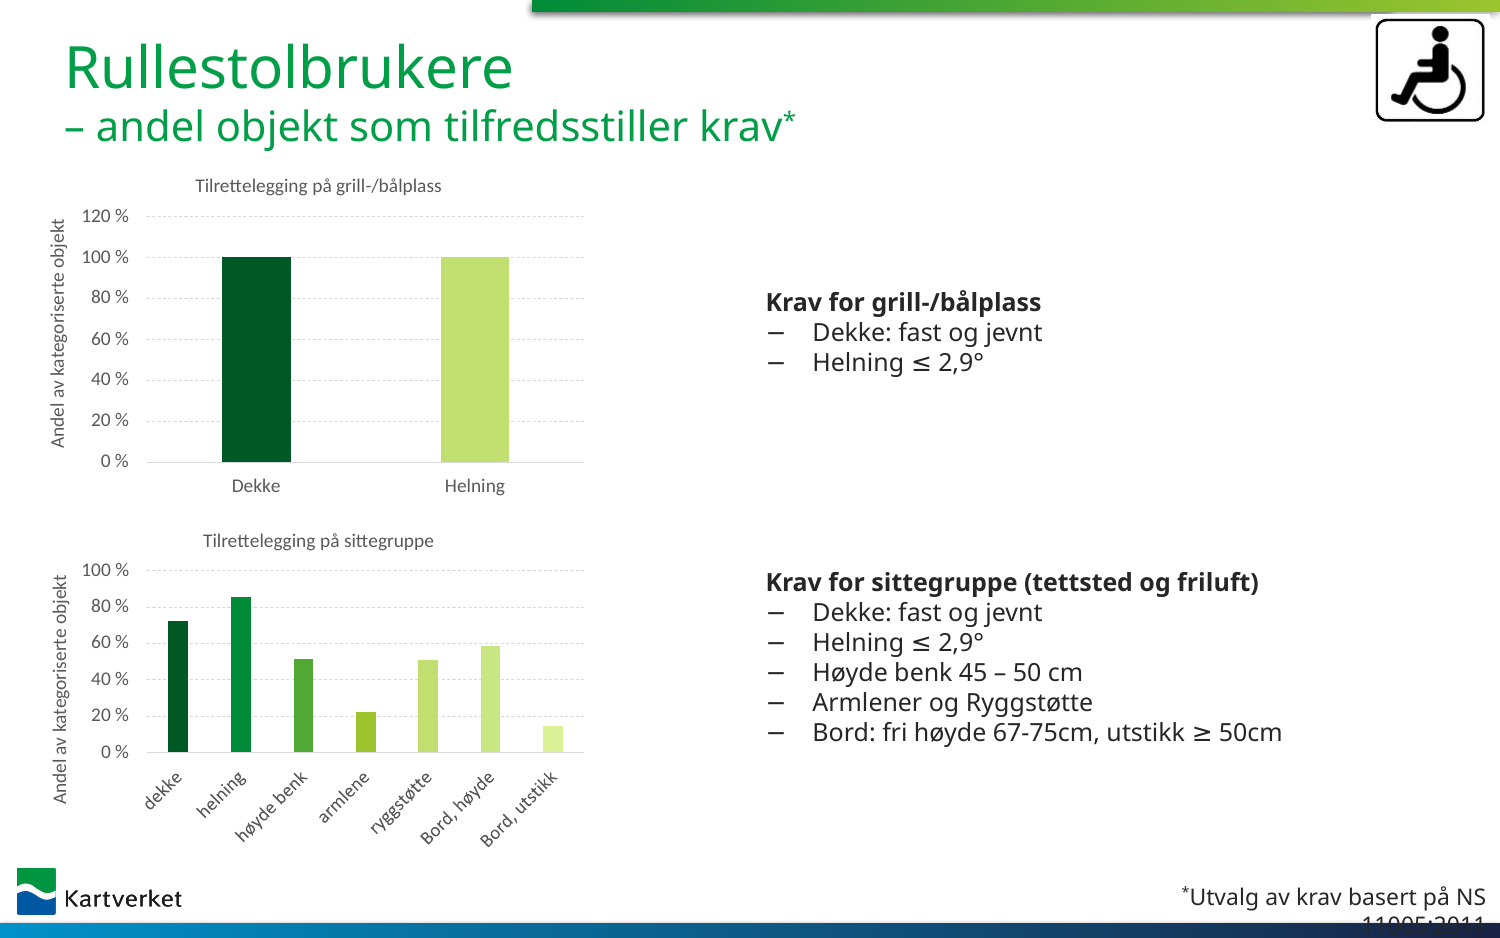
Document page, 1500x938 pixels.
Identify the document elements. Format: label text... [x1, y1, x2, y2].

text_box Krav for grill-/bålplass Dekke: fast og jevnt Helning ≤ 2,9° [750, 279, 1452, 384]
text_box *Utvalg av krav basert på NS 11005:2011 [1068, 873, 1500, 938]
text_box Krav for sittegruppe (tettsted og friluft) Dekke: fast og jevnt Helning ≤ 2,9° Høyde benk 45 – 50 cm Armlener og Ryggstøtte Bord: fri høyde 67-75cm, utstikk ≥ 50cm [750, 559, 1500, 754]
picture [41, 520, 596, 859]
text_box Rullestolbrukere – andel objekt som tilfredsstiller krav* [49, 14, 1431, 158]
picture [1371, 13, 1491, 127]
picture [41, 166, 596, 505]
